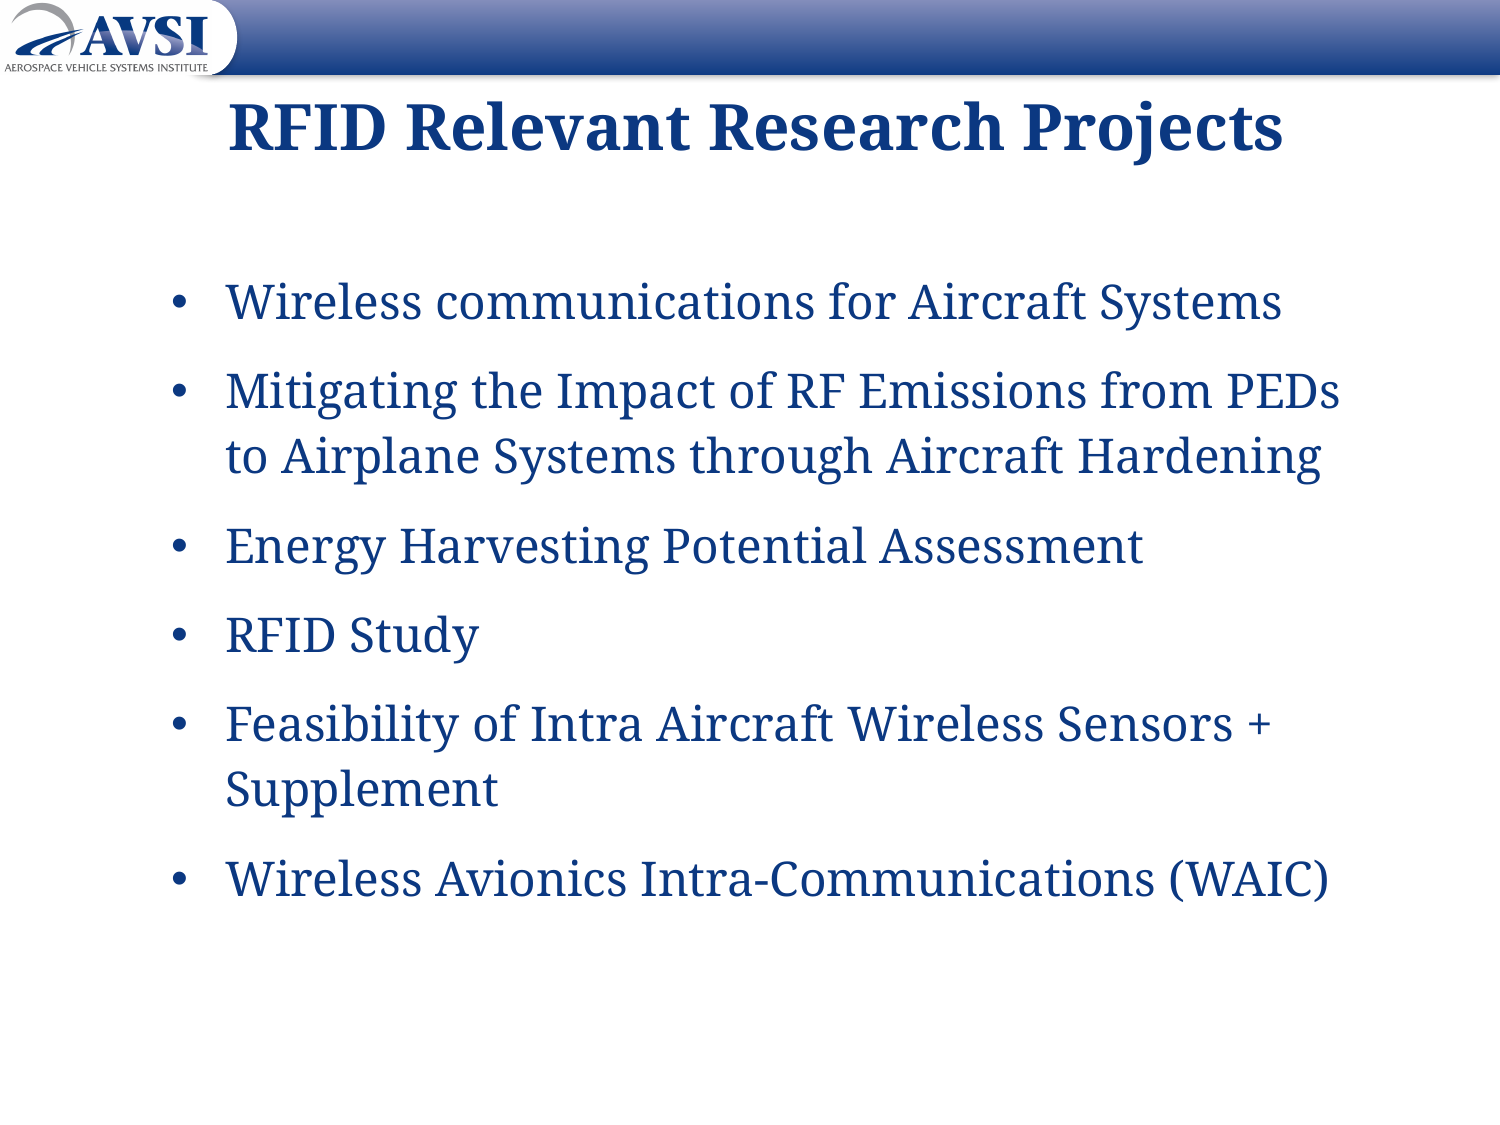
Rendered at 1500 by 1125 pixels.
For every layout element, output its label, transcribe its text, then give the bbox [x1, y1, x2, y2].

text_box RFID Relevant Research Projects Wireless communications for Aircraft Systems Mitigating the Impact of RF Emissions from PEDs to Airplane Systems through Aircraft Hardening Energy Harvesting Potential Assessment RFID Study Feasibility of Intra Aircraft Wireless Sensors + Supplement Wireless Avionics Intra-Communications (WAIC) [151, 74, 1364, 971]
picture [0, 0, 212, 75]
